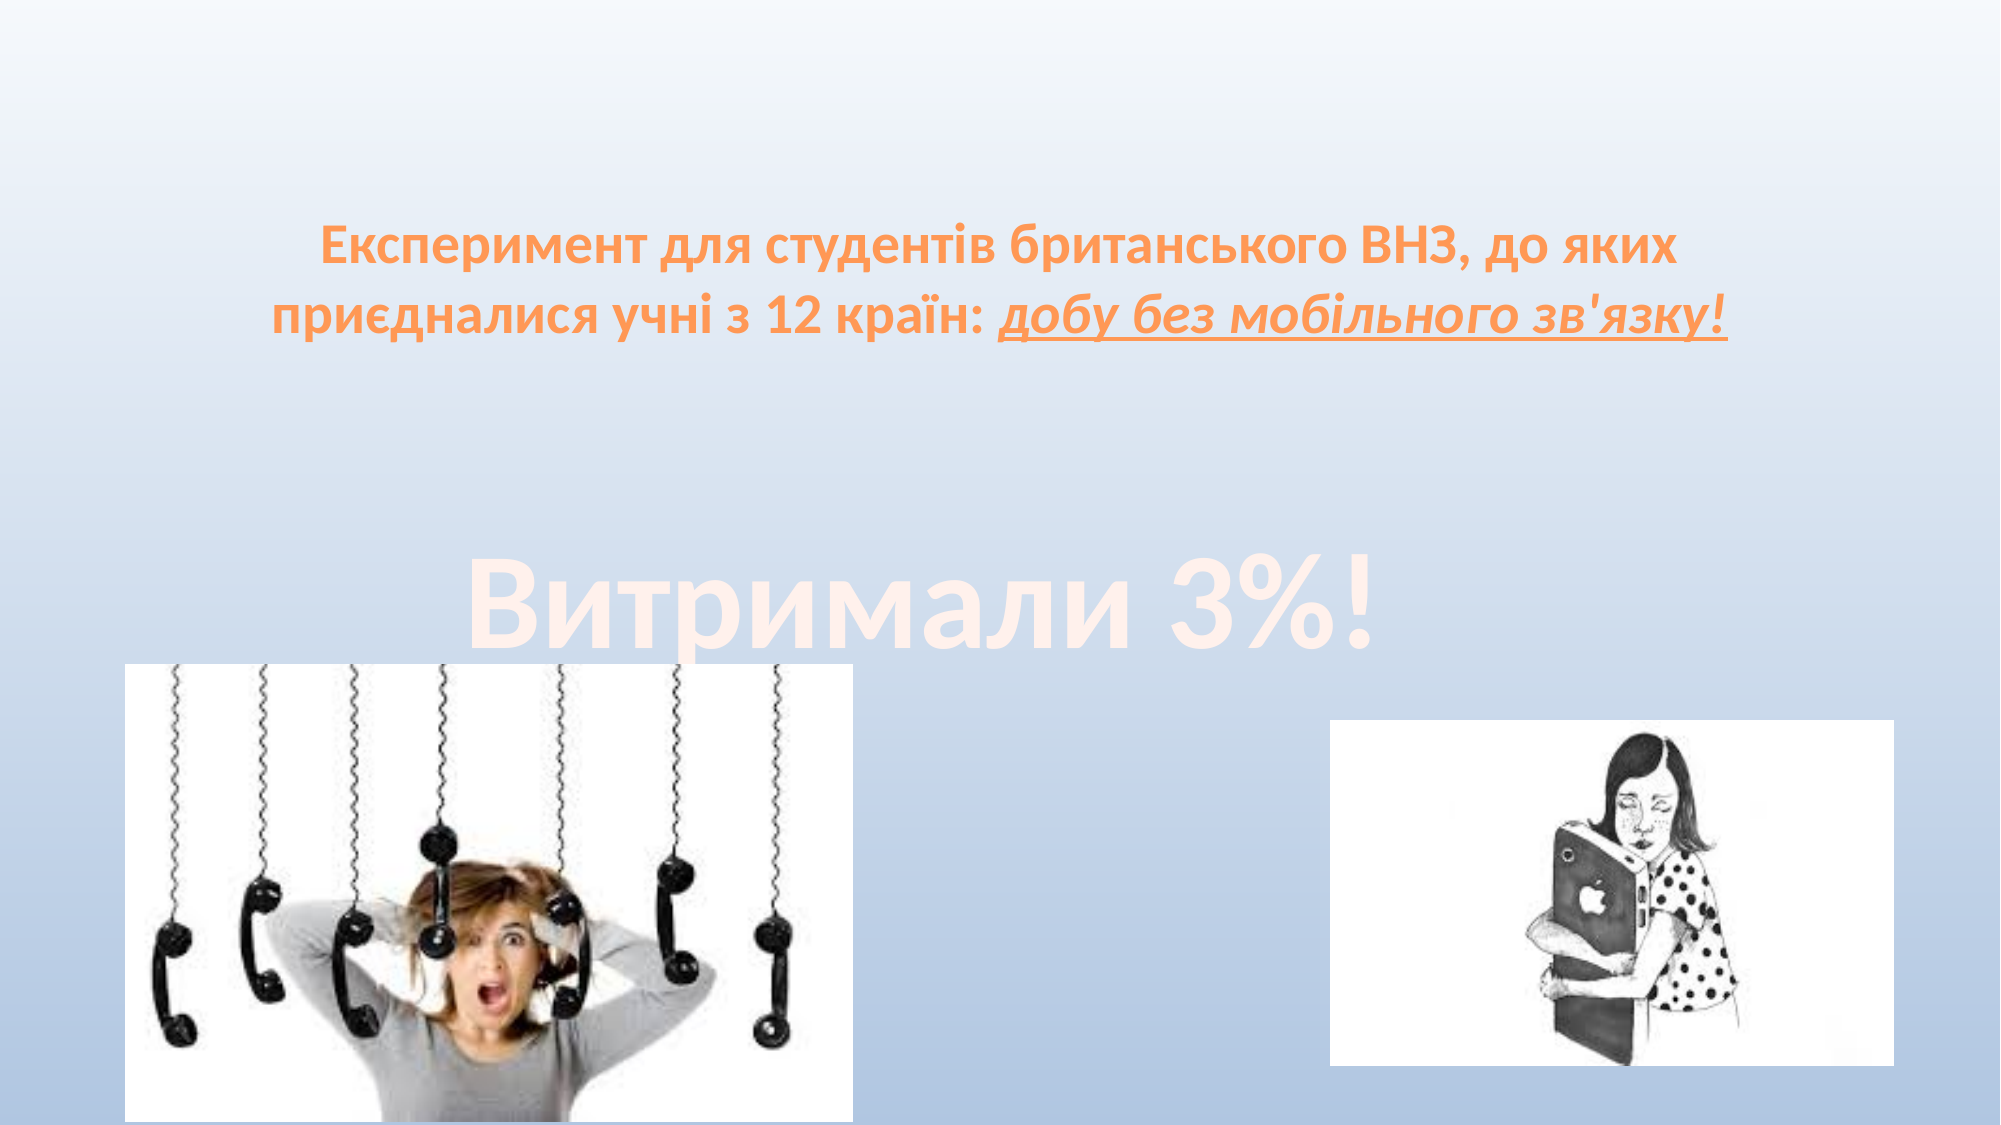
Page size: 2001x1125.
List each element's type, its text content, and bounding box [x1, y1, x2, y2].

picture [1330, 720, 1894, 1066]
picture [125, 664, 853, 1122]
list Витримали 3%! [449, 503, 1458, 762]
title Експеримент для студентів британського ВНЗ, до яких приєдналися учні з 12 країн: добу без мобільного зв'язку! [137, 58, 1863, 493]
